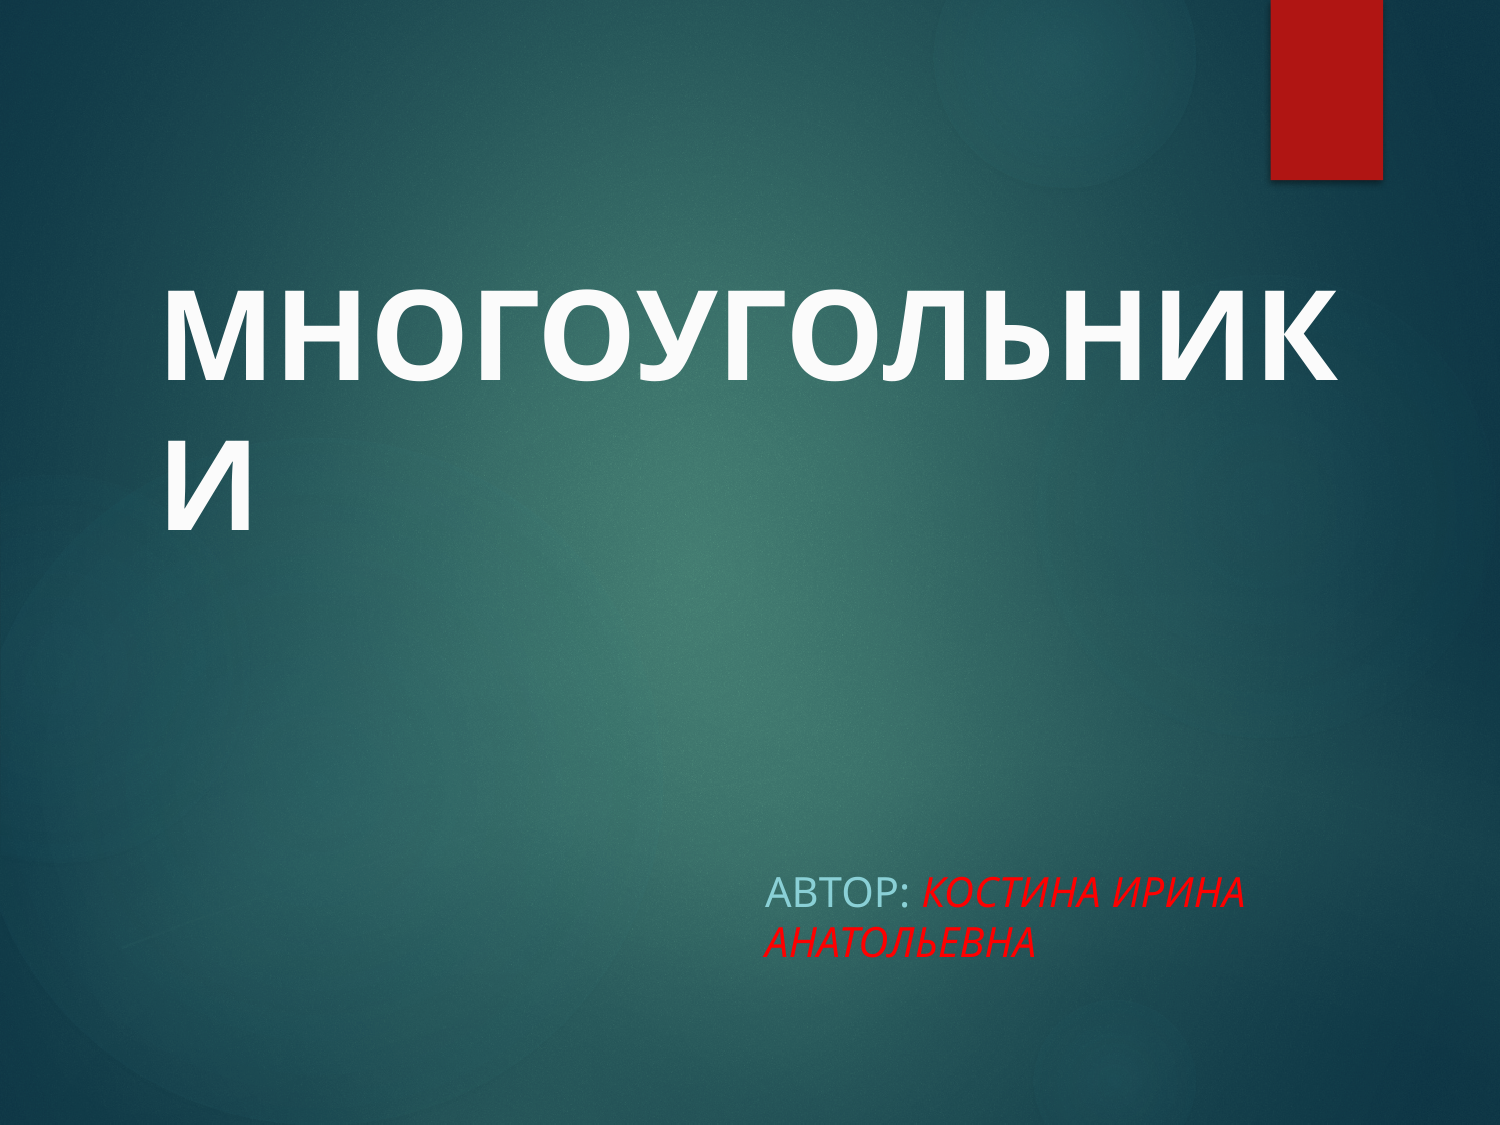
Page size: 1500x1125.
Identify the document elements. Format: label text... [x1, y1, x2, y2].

title МНОГОУГОЛЬНИКИ [142, 237, 1436, 563]
subtitle Автор: Костина Ирина Анатольевна [750, 857, 1275, 988]
